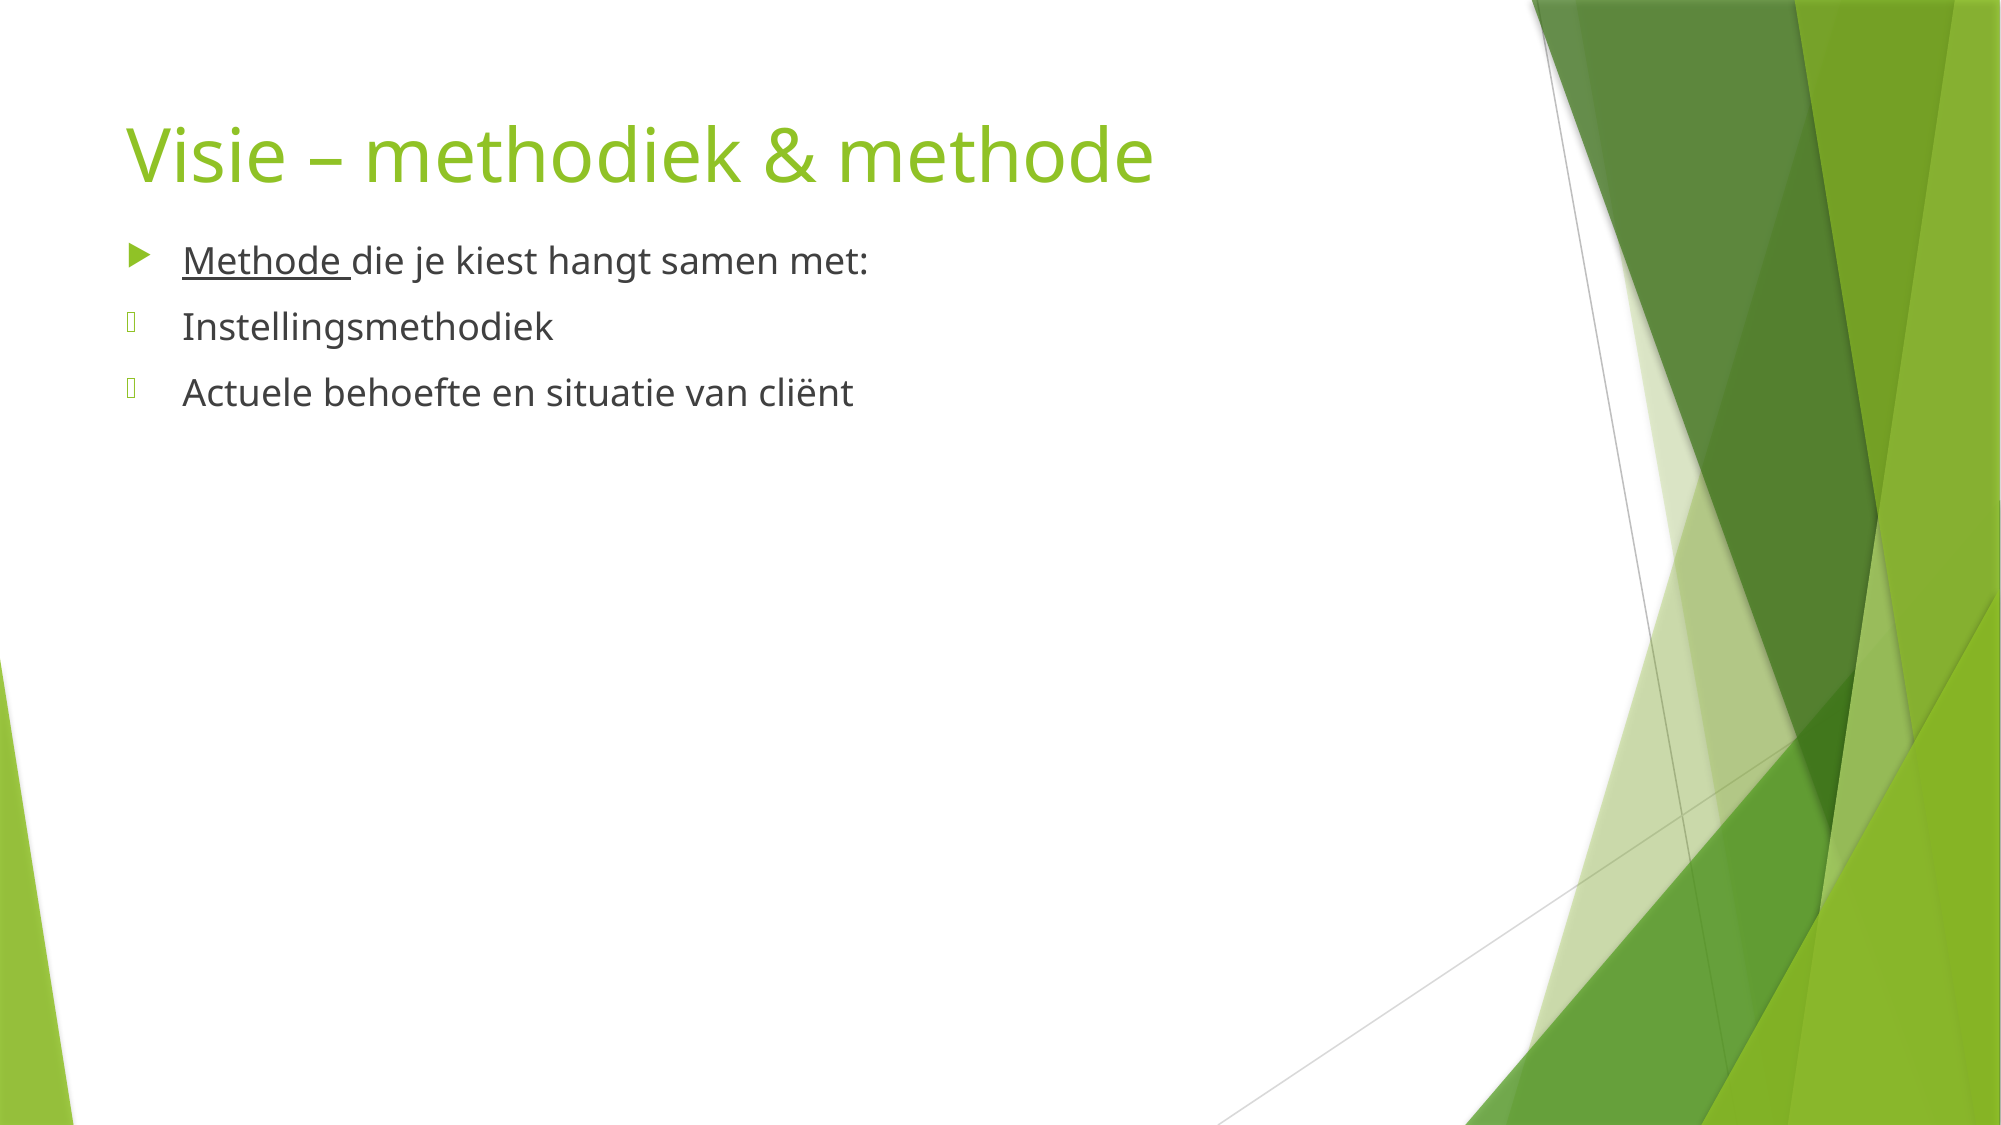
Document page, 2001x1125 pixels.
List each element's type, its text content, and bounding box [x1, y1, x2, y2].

title Visie – methodiek & methode [111, 99, 1522, 229]
list Methode die je kiest hangt samen met: Instellingsmethodiek Actuele behoefte en situatie van cliënt [111, 229, 1522, 866]
